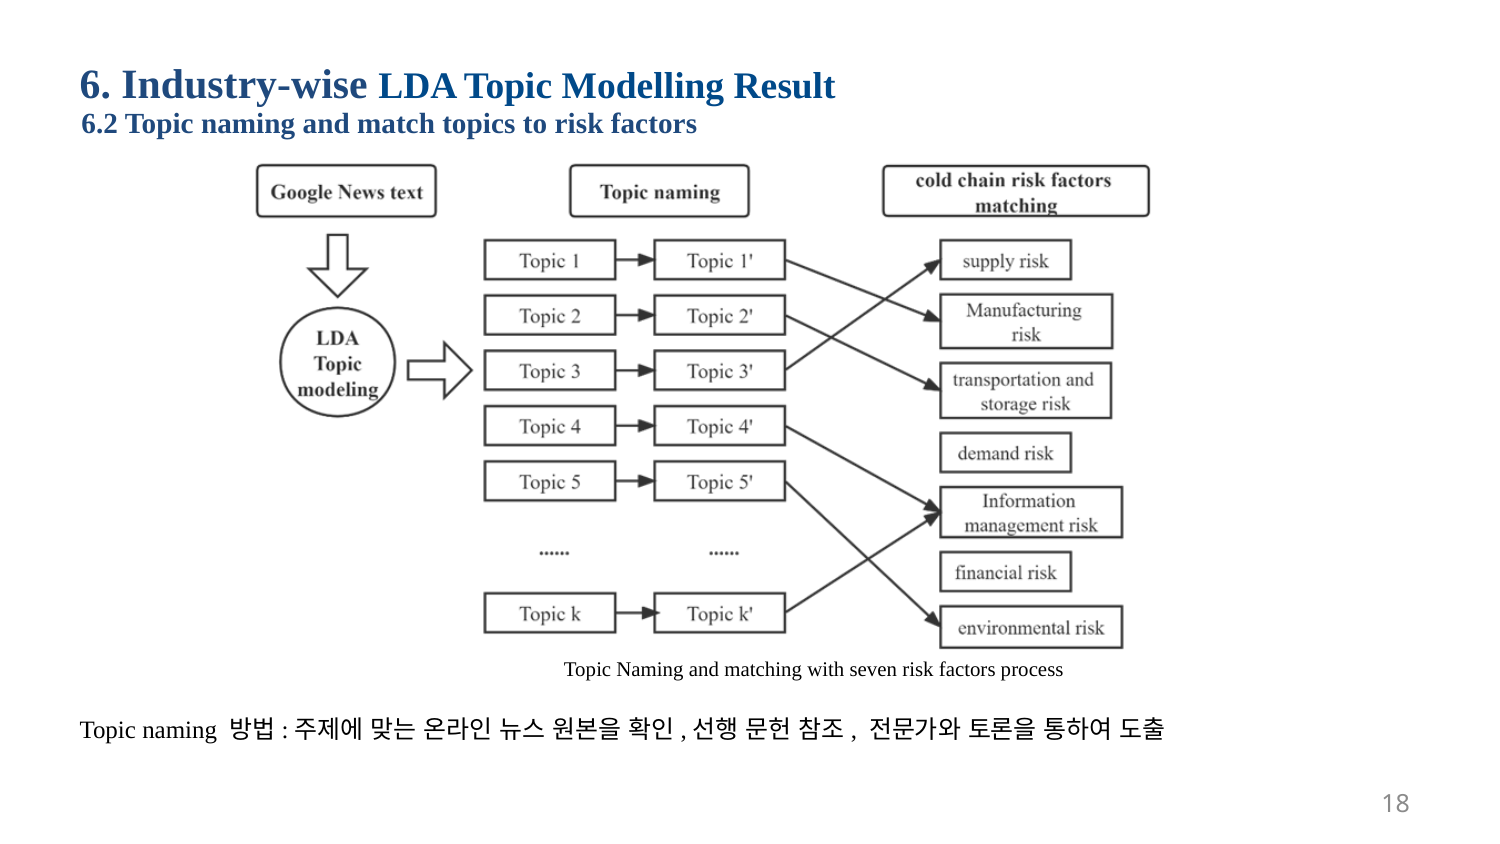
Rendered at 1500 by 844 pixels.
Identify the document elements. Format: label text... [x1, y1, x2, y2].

text_box Topic Naming and matching with seven risk factors process [549, 648, 1312, 689]
slide_number 18 [1074, 782, 1425, 827]
text_box Topic naming 방법:주제에 맞는 온라인 뉴스 원본을 확인,선행 문헌 참조, 전문가와 토론을 통하여 도출 [64, 706, 1447, 786]
text_box 6. Industry-wise LDA Topic Modelling Result [64, 0, 928, 115]
picture [226, 135, 1179, 679]
text_box 6.2 Topic naming and match topics to risk factors [66, 97, 959, 147]
